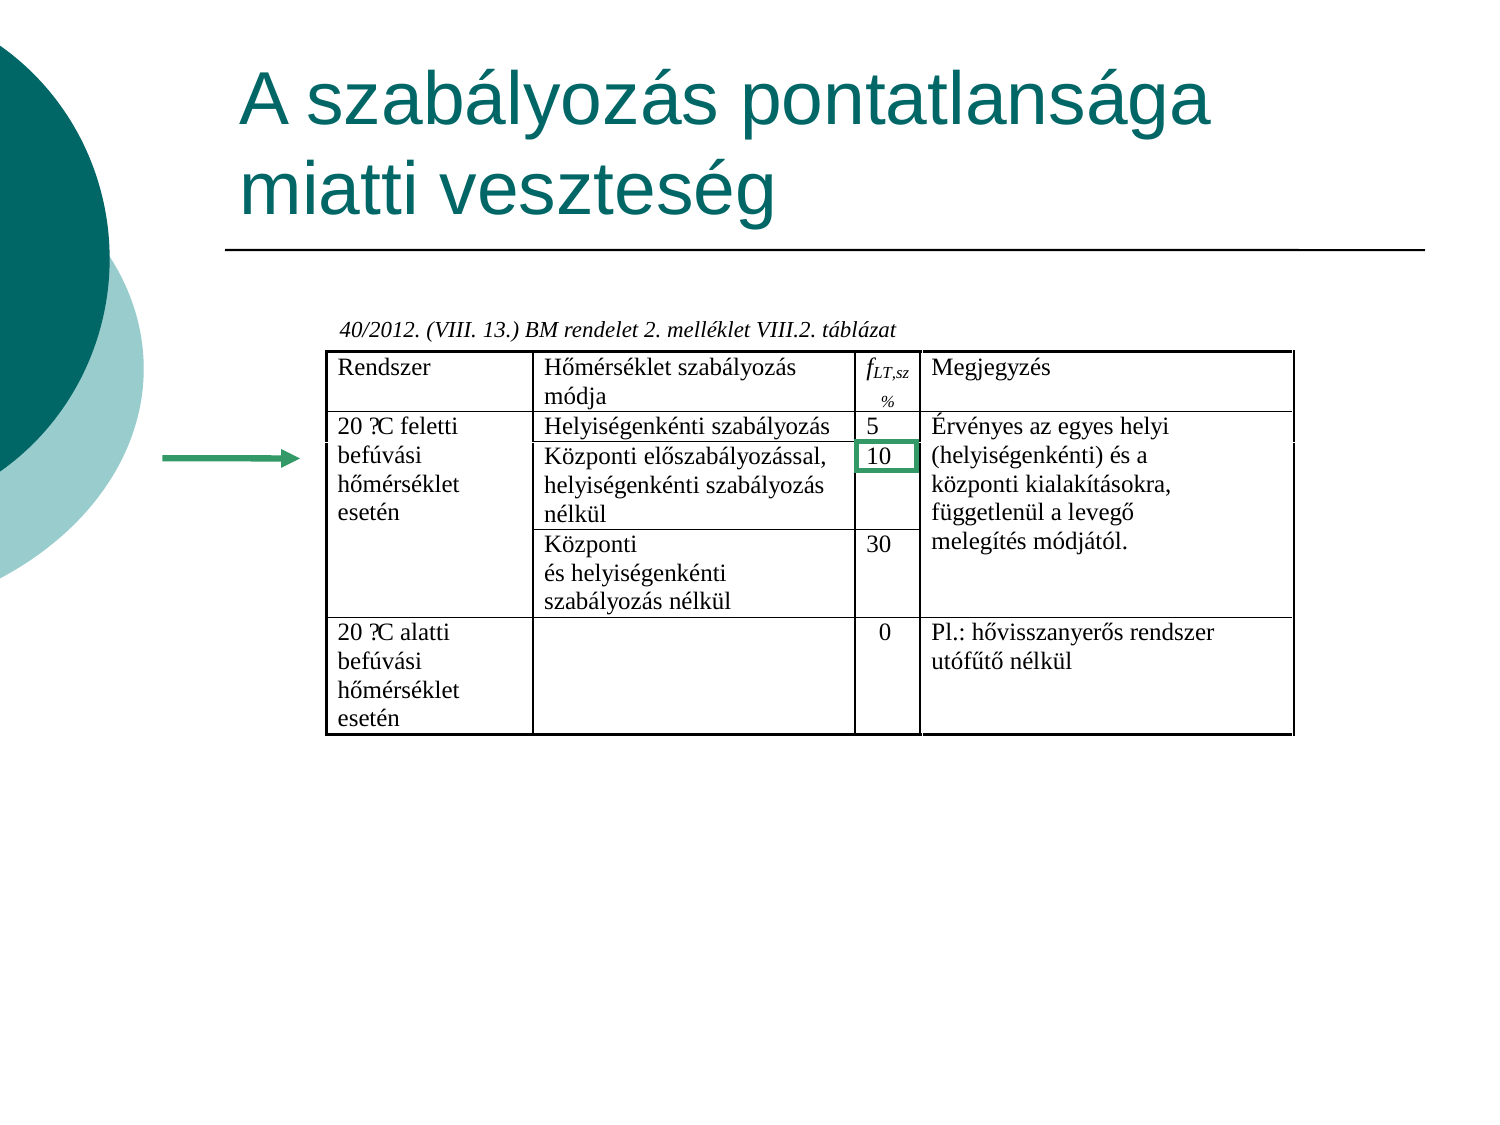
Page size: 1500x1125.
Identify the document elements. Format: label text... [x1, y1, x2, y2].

text_box 40/2012. (VIII. 13.) BM rendelet 2. melléklet VIII.2. táblázat [324, 306, 1262, 349]
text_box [324, 349, 1296, 766]
title A szabályozás pontatlansága miatti veszteség [224, 49, 1425, 237]
text_box [162, 452, 301, 465]
